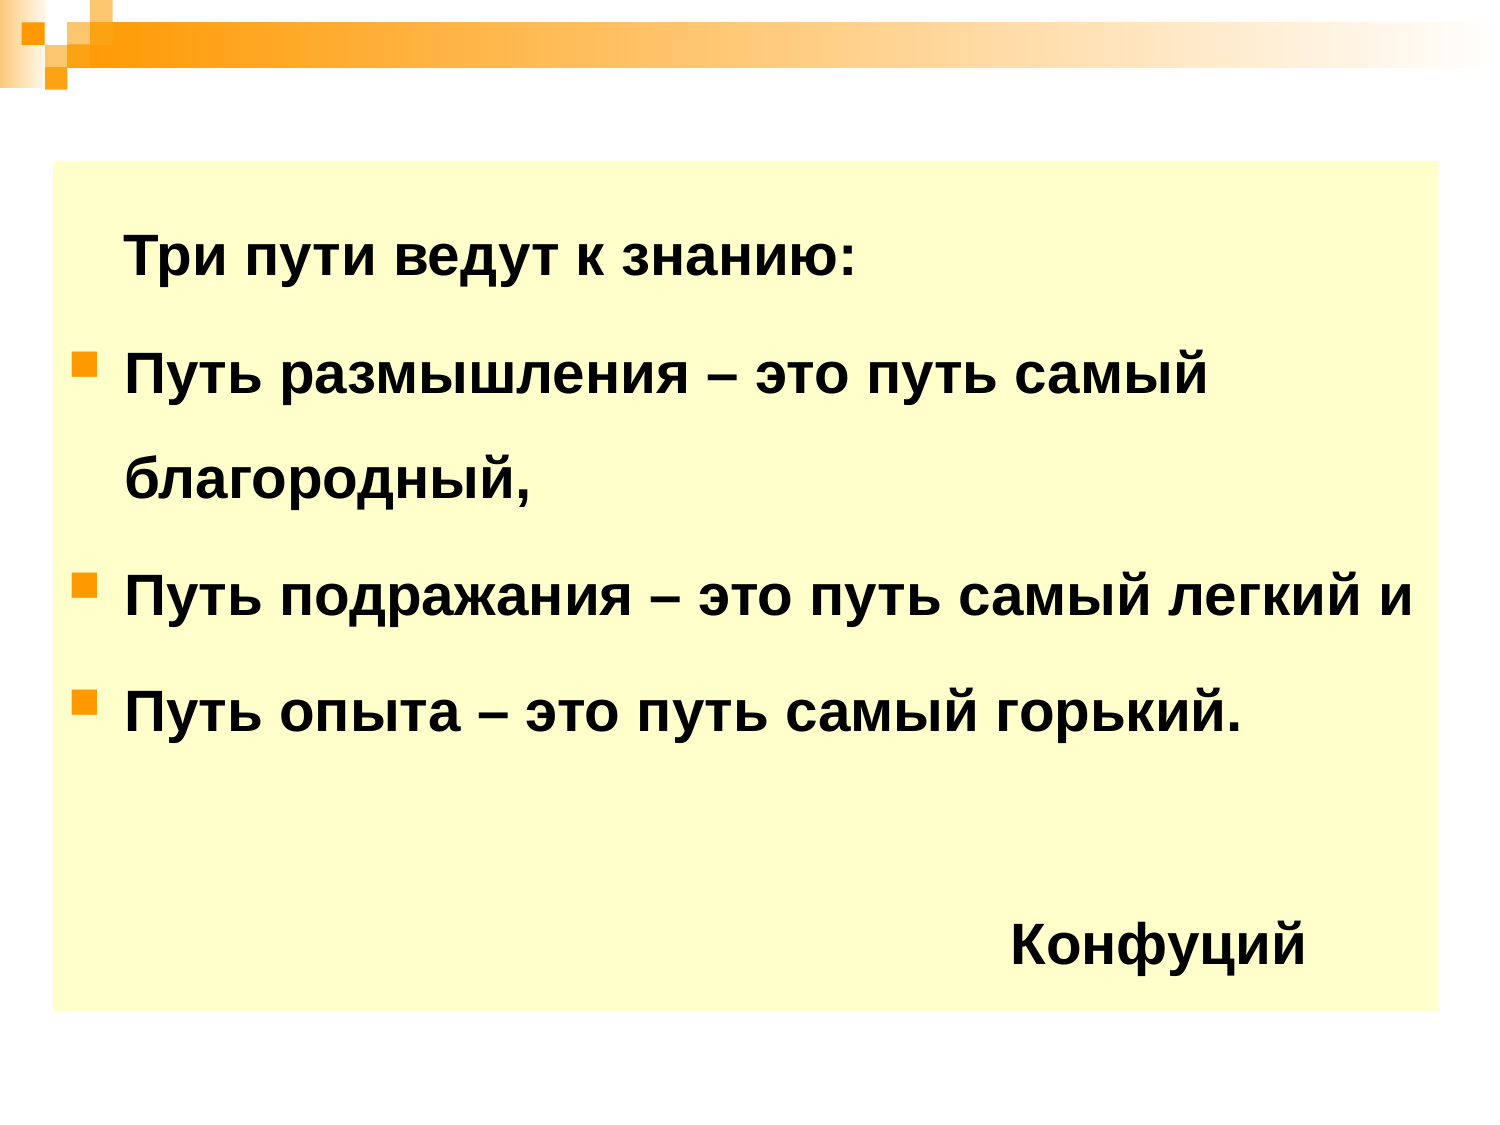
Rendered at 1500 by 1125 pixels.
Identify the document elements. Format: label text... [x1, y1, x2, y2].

list Три пути ведут к знанию: Путь размышления – это путь самый благородный, Путь подражания – это путь самый легкий и Путь опыта – это путь самый горький. Конфуций [53, 160, 1439, 1012]
